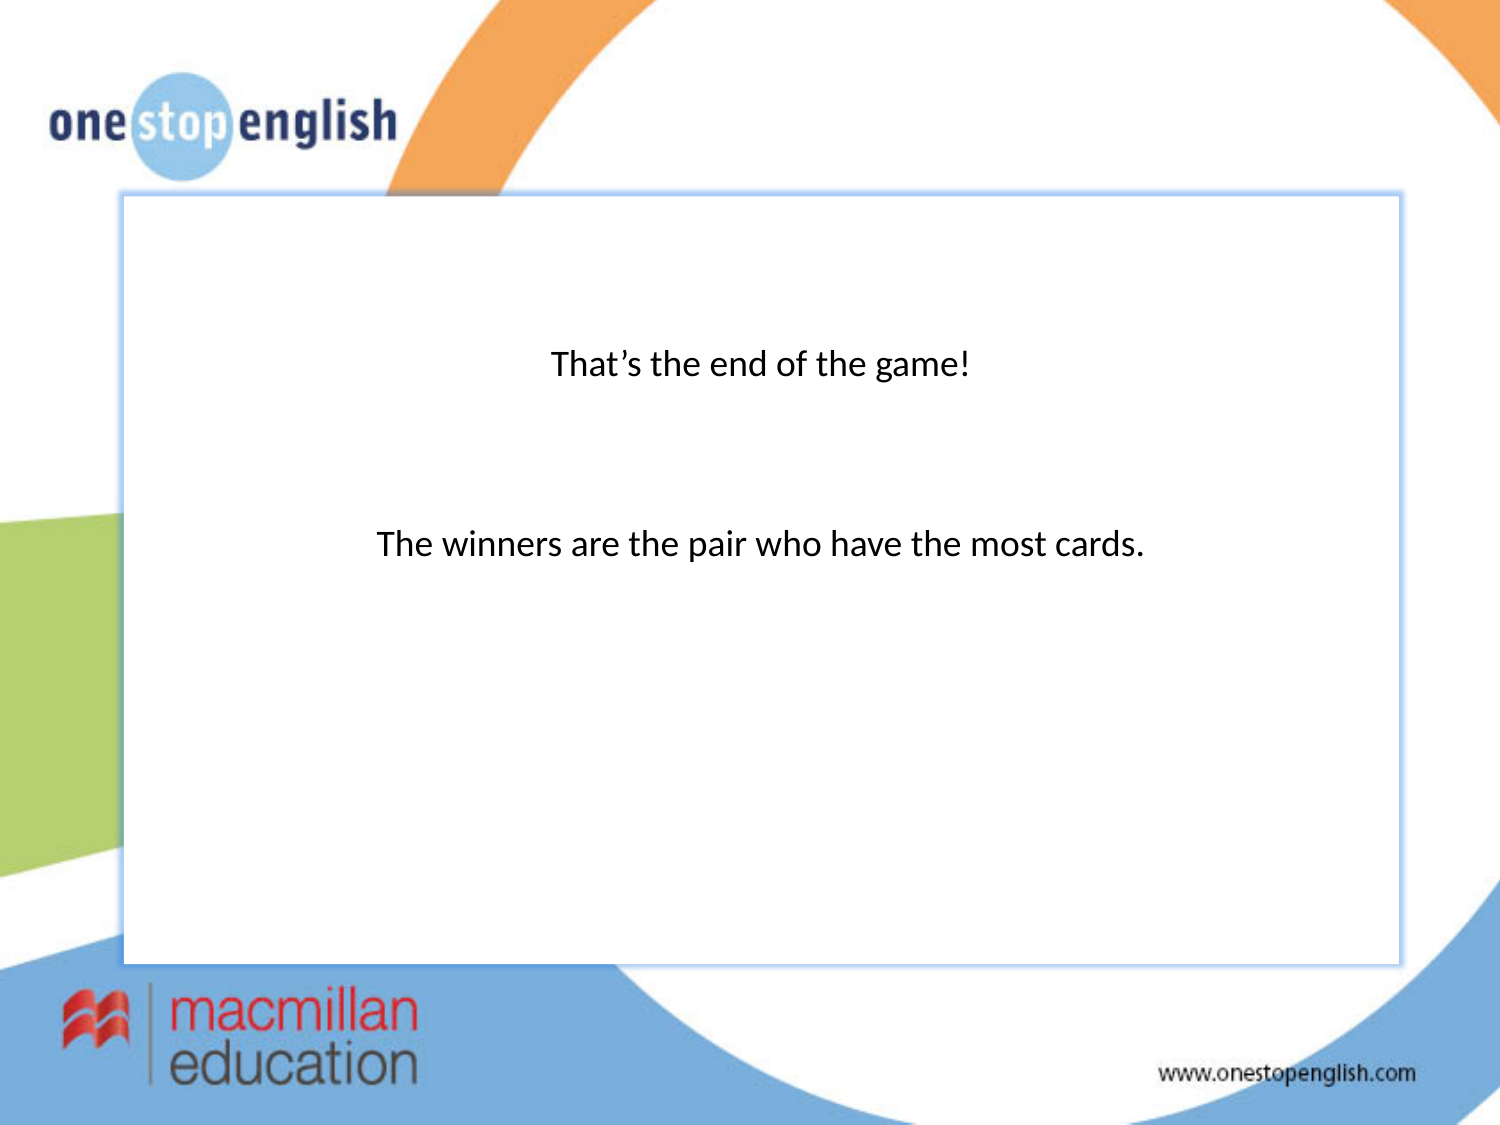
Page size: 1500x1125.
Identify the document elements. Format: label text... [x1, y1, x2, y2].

picture [0, 0, 1500, 1125]
text_box That’s the end of the game! The winners are the pair who have the most cards. [123, 196, 1399, 965]
